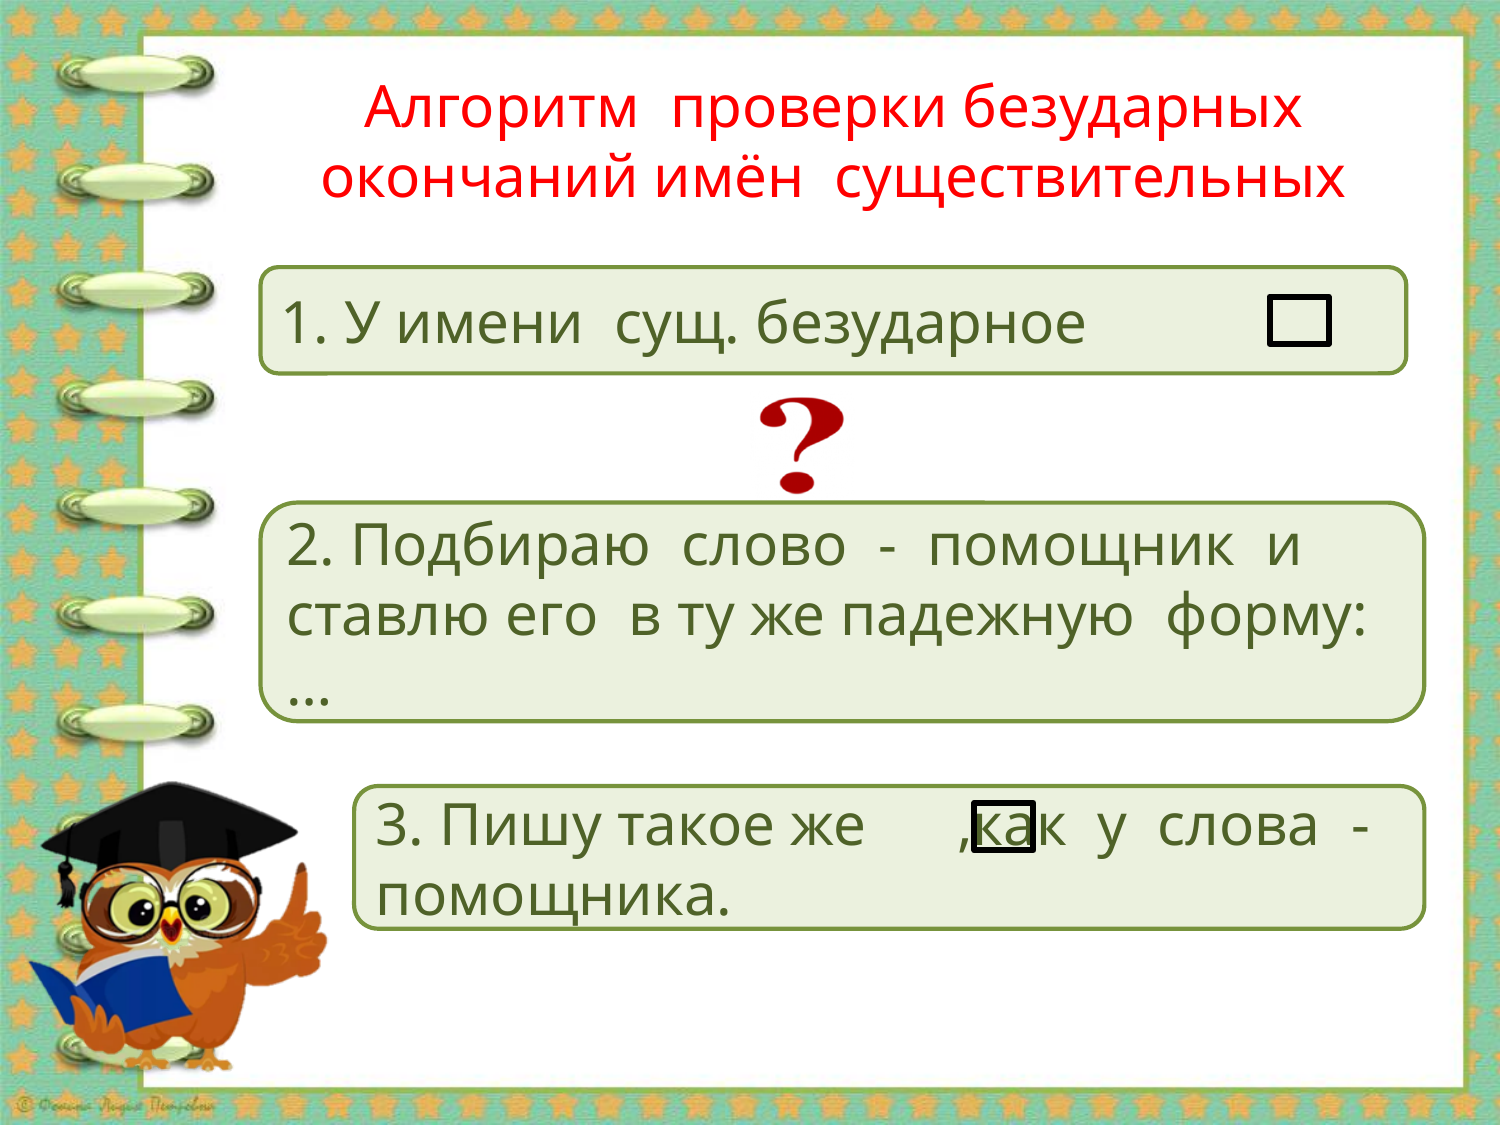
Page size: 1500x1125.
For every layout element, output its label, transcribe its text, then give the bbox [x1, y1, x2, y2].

text_box 1. У имени сущ. безударное [258, 265, 1409, 376]
title Алгоритм проверки безударных окончаний имён существительных [222, 61, 1445, 249]
text_box [1268, 295, 1331, 346]
text_box 2. Подбираю слово - помощник и ставлю его в ту же падежную форму: … [258, 500, 1427, 724]
picture [0, 0, 1500, 1125]
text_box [353, 785, 1425, 929]
